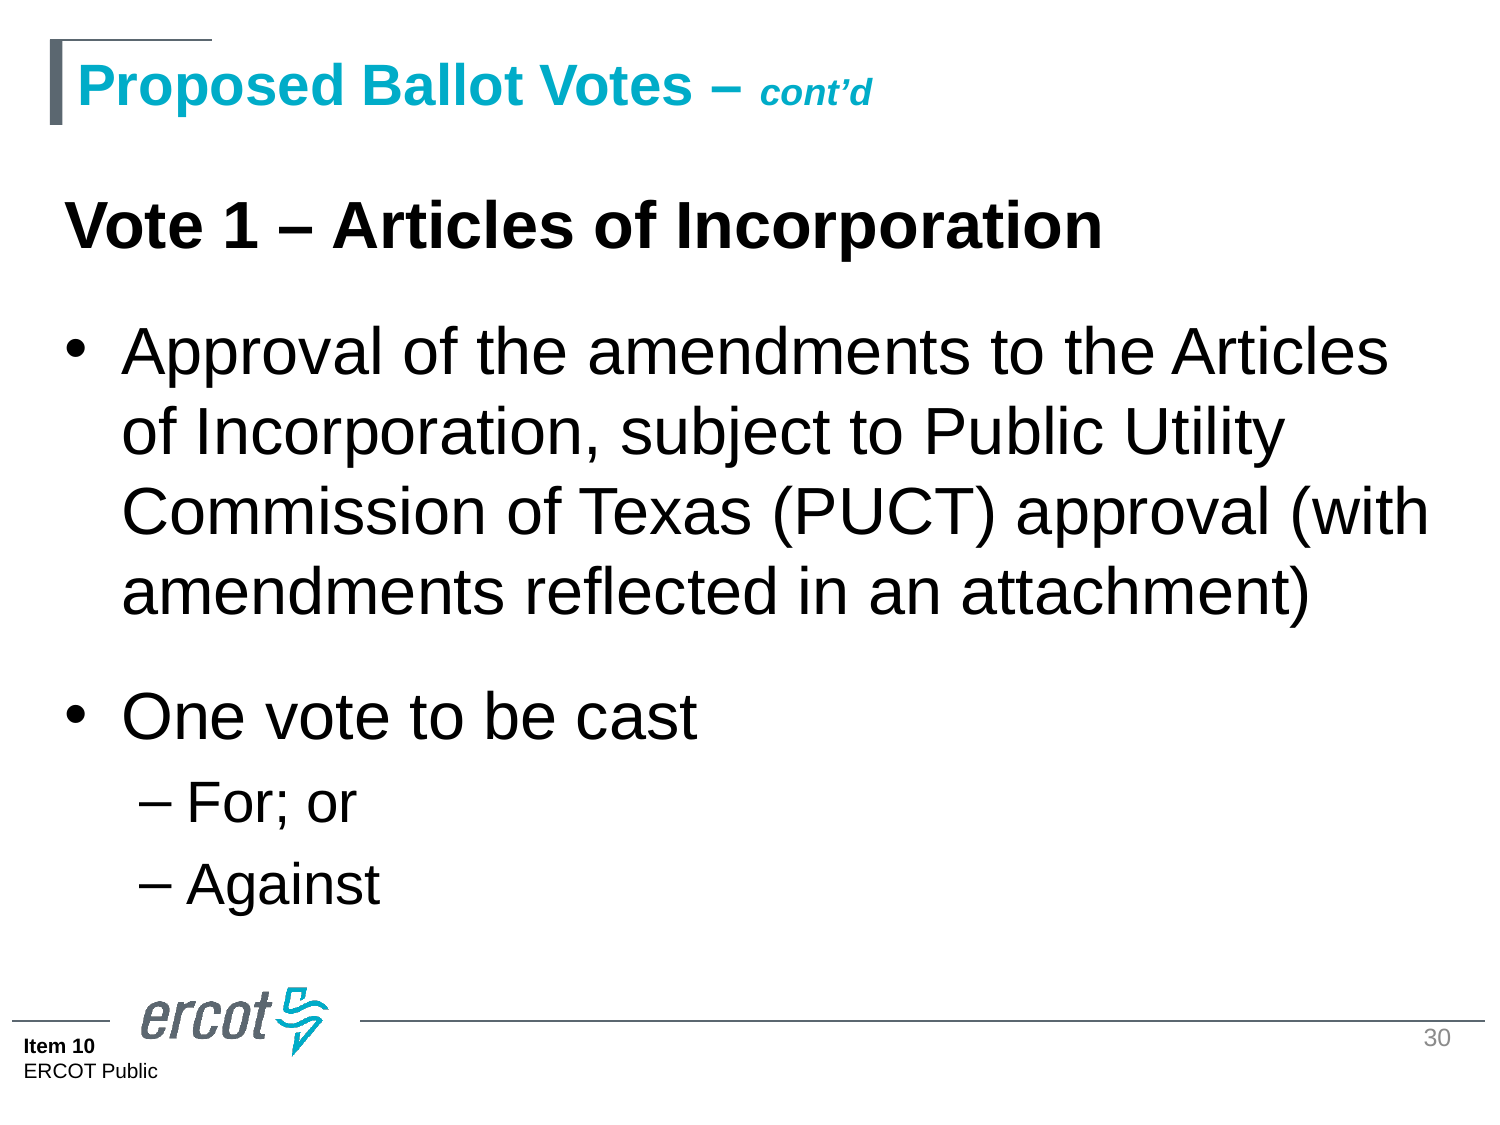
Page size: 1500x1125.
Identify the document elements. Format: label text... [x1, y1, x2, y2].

slide_number 30 [1387, 1012, 1488, 1062]
picture [137, 983, 332, 1059]
title Proposed Ballot Votes – cont’d [62, 39, 1450, 134]
list Vote 1 – Articles of Incorporation Approval of the amendments to the Articles of Incorporation, subject to Public Utility Commission of Texas (PUCT) approval (with amendments reflected in an attachment) One vote to be cast For; or Against [50, 174, 1450, 972]
